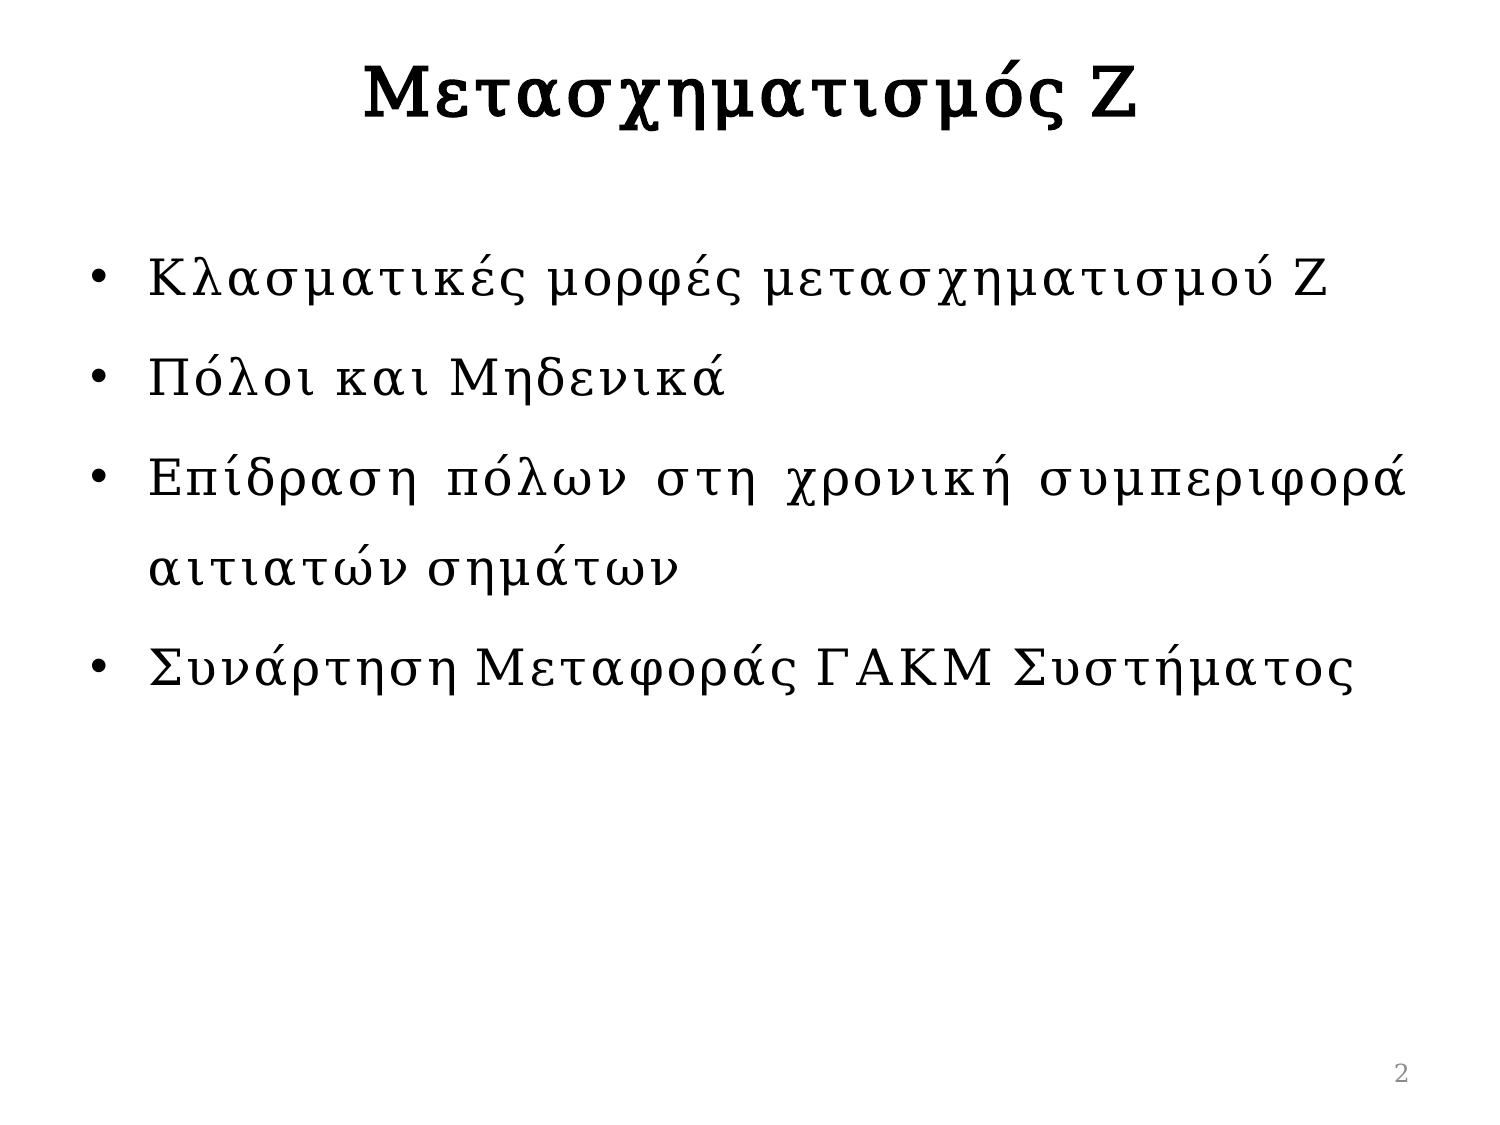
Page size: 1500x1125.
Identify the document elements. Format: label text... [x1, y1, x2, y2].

list Κλασματικές μορφές μετασχηματισμού Ζ Πόλοι και Μηδενικά Επίδραση πόλων στη χρονική συμπεριφορά αιτιατών σημάτων Συνάρτηση Μεταφοράς ΓΑΚΜ Συστήματος [75, 208, 1425, 1071]
title Μετασχηματισμός Ζ [75, 19, 1425, 159]
slide_number 2 [1222, 1042, 1425, 1103]
